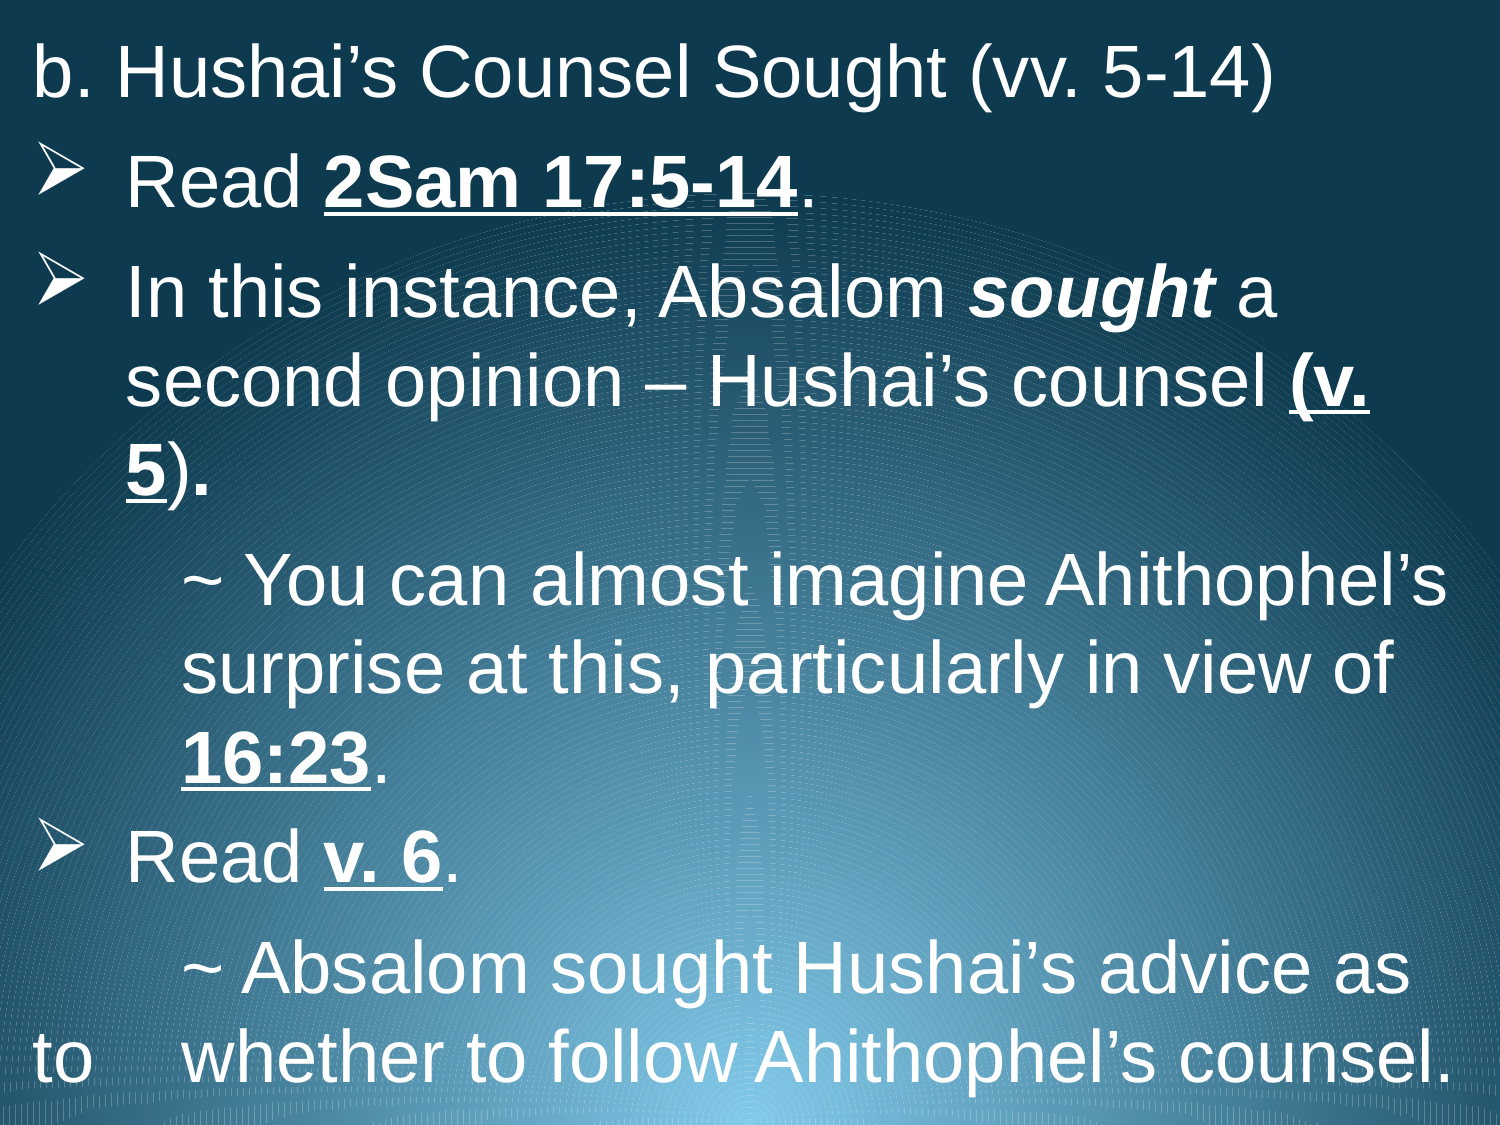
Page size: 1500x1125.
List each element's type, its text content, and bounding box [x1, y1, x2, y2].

subtitle b. Hushai’s Counsel Sought (vv. 5-14) Read 2Sam 17:5-14. In this instance, Absalom sought a second opinion – Hushai’s counsel (v. 5). ~ You can almost imagine Ahithophel’s surprise at this, particularly in view of 16:23. Read v. 6. ~ Absalom sought Hushai’s advice as to whether to follow Ahithophel’s counsel. [18, 16, 1482, 1109]
